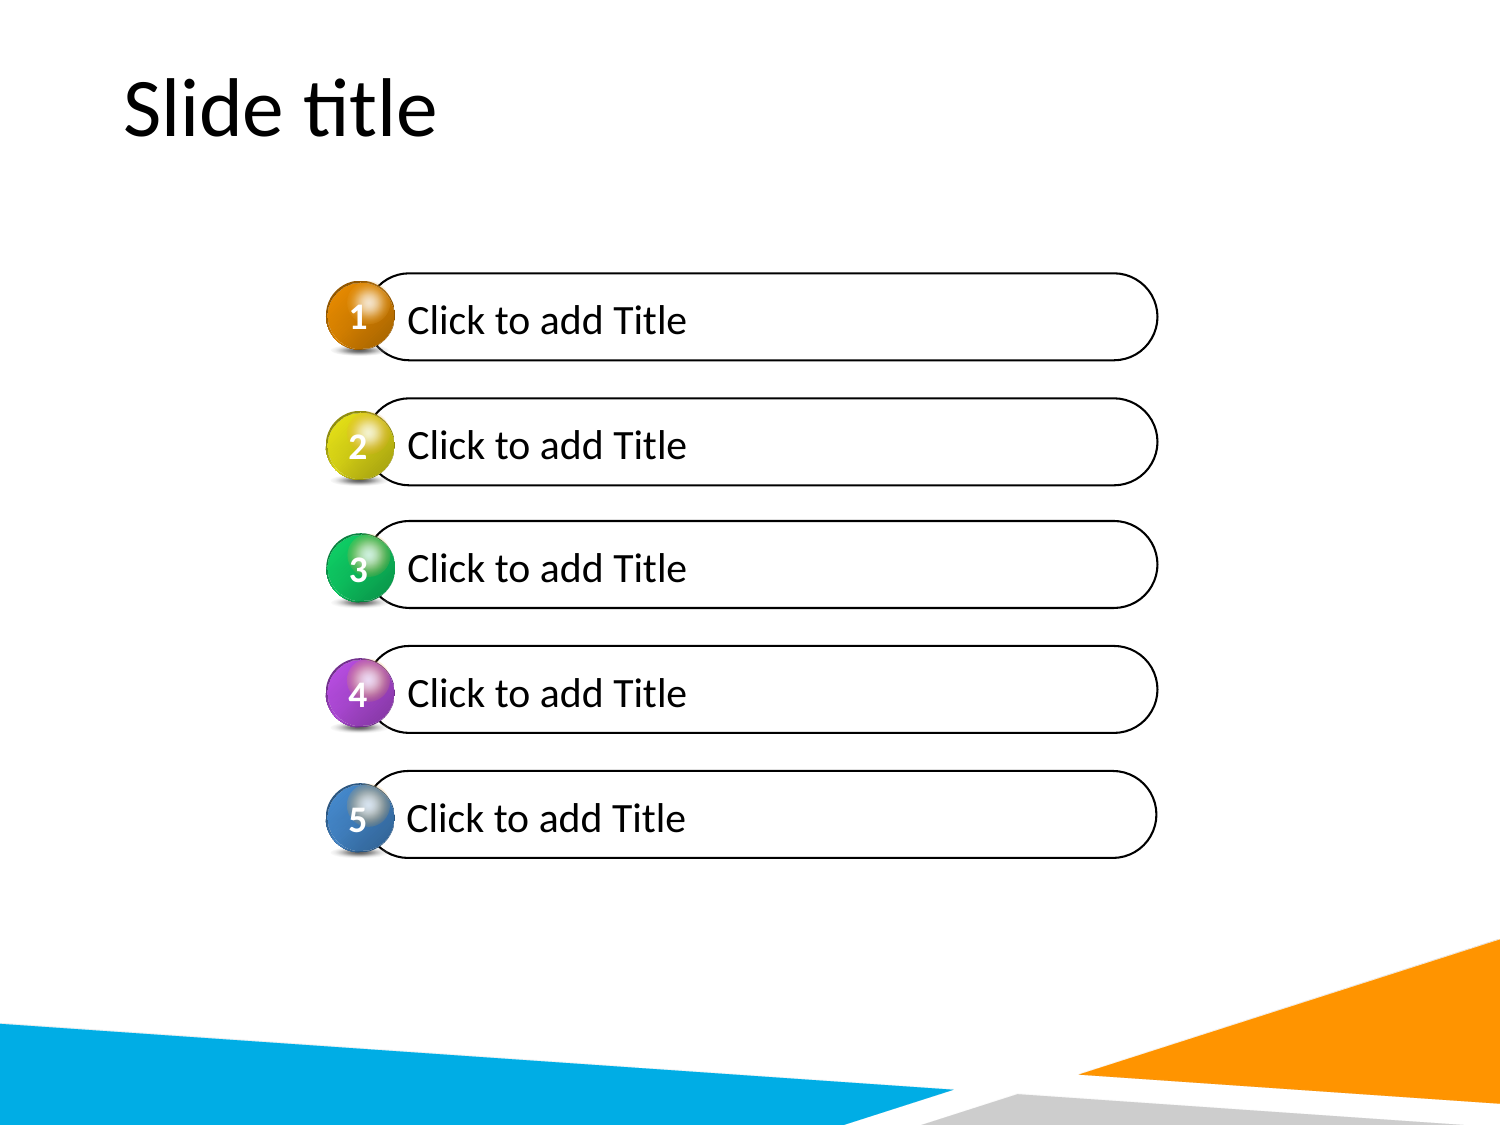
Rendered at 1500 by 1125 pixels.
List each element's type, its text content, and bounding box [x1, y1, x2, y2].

picture [0, 0, 1500, 1125]
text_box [325, 645, 1158, 736]
title Slide title [108, 0, 1395, 220]
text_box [325, 273, 1158, 361]
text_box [325, 770, 1157, 861]
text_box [325, 398, 1158, 489]
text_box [326, 520, 1158, 611]
